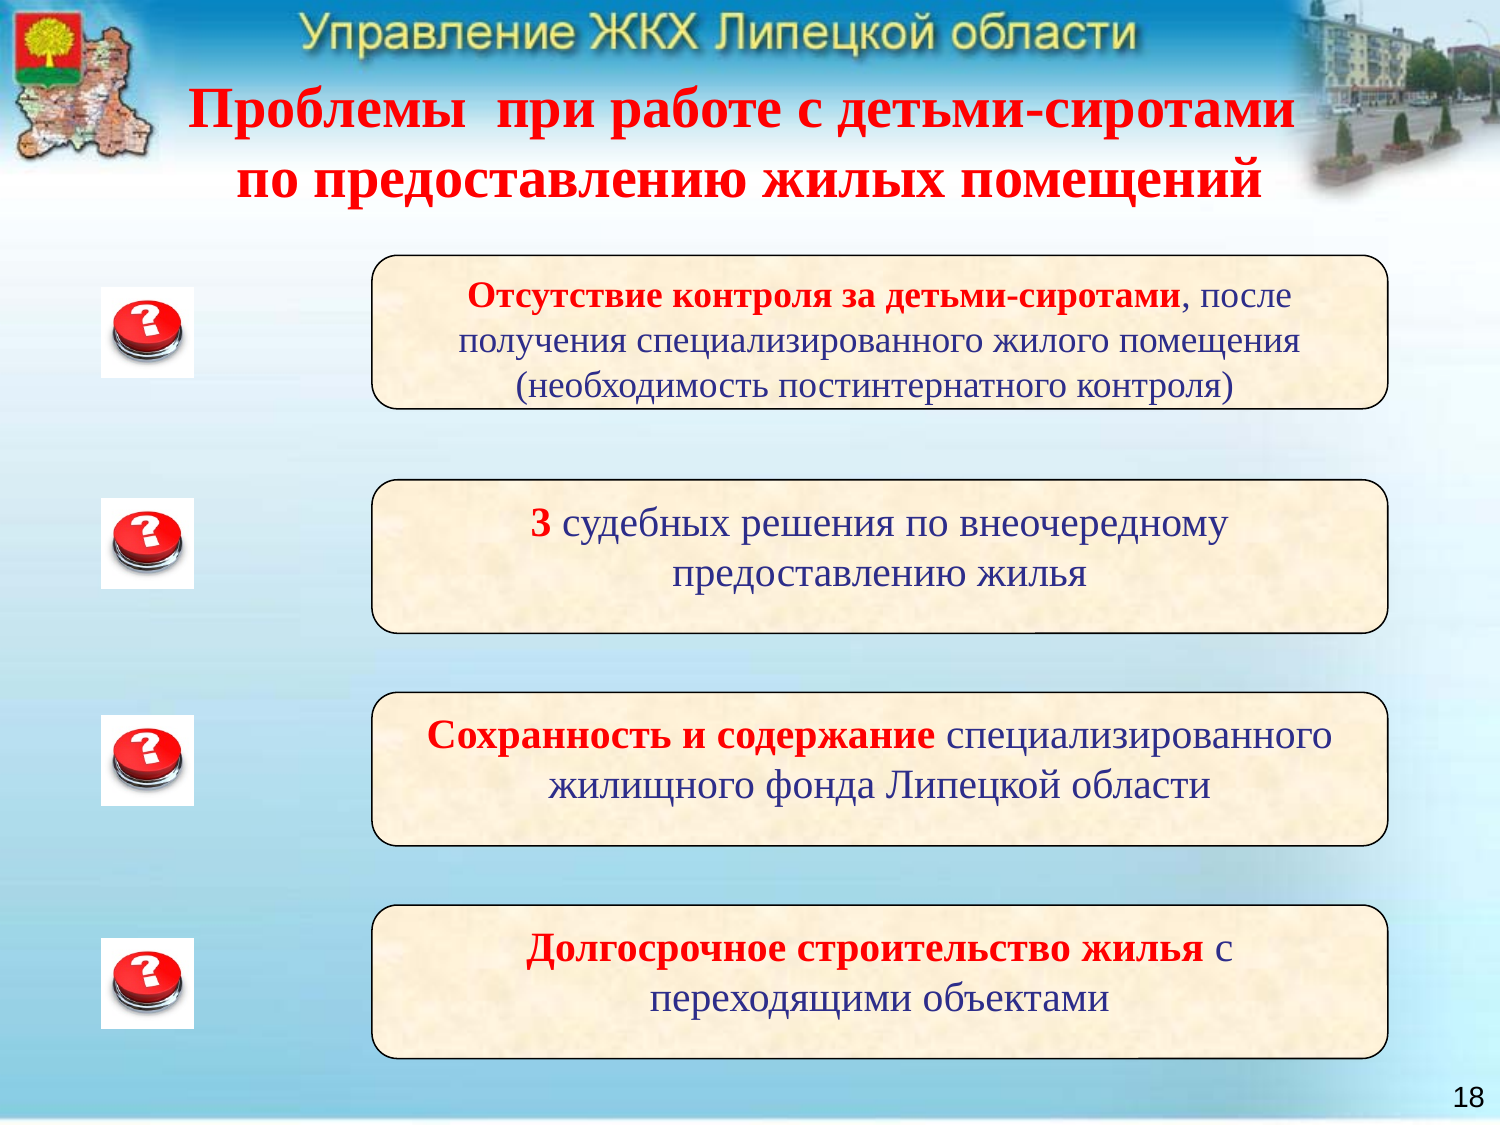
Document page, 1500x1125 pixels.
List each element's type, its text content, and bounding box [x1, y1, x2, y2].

slide_number 18 [1149, 1070, 1500, 1125]
text_box Долгосрочное строительство жилья с переходящими объектами [371, 905, 1388, 1059]
text_box 3 судебных решения по внеочередному предоставлению жилья [371, 479, 1388, 634]
title Проблемы при работе с детьми-сиротами по предоставлению жилых помещений [75, 45, 1425, 233]
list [100, 286, 194, 378]
text_box Отсутствие контроля за детьми-сиротами, после получения специализированного жилого помещения (необходимость постинтернатного контроля) [371, 255, 1388, 409]
picture [0, 0, 1500, 1125]
text_box Сохранность и содержание специализированного жилищного фонда Липецкой области [371, 692, 1388, 846]
